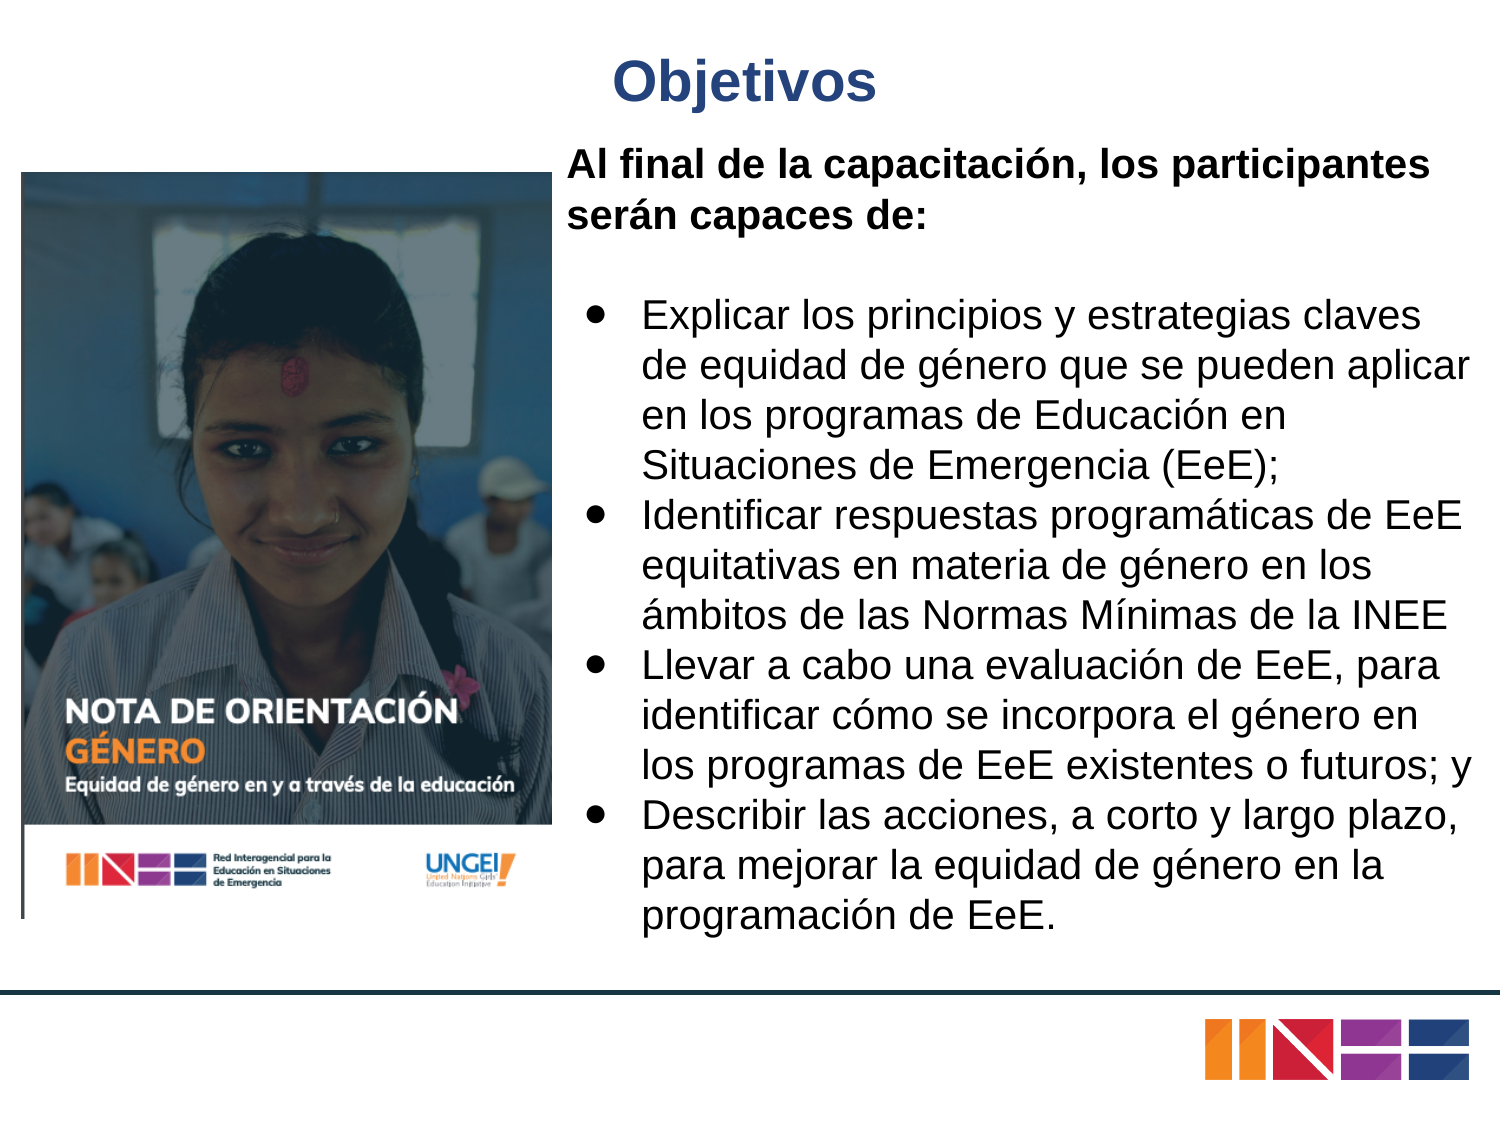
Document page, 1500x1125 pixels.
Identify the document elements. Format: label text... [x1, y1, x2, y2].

title Objetivos [23, 28, 1468, 145]
list Al final de la capacitación, los participantes serán capaces de: Explicar los principios y estrategias claves de equidad de género que se pueden aplicar en los programas de Educación en Situaciones de Emergencia (EeE); Identificar respuestas programáticas de EeE equitativas en materia de género en los ámbitos de las Normas Mínimas de la INEE Llevar a cabo una evaluación de EeE, para identificar cómo se incorpora el género en los programas de EeE existentes o futuros; y Describir las acciones, a corto y largo plazo, para mejorar la equidad de género en la programación de EeE. [551, 122, 1490, 935]
picture [1205, 1019, 1469, 1080]
picture [21, 172, 552, 919]
